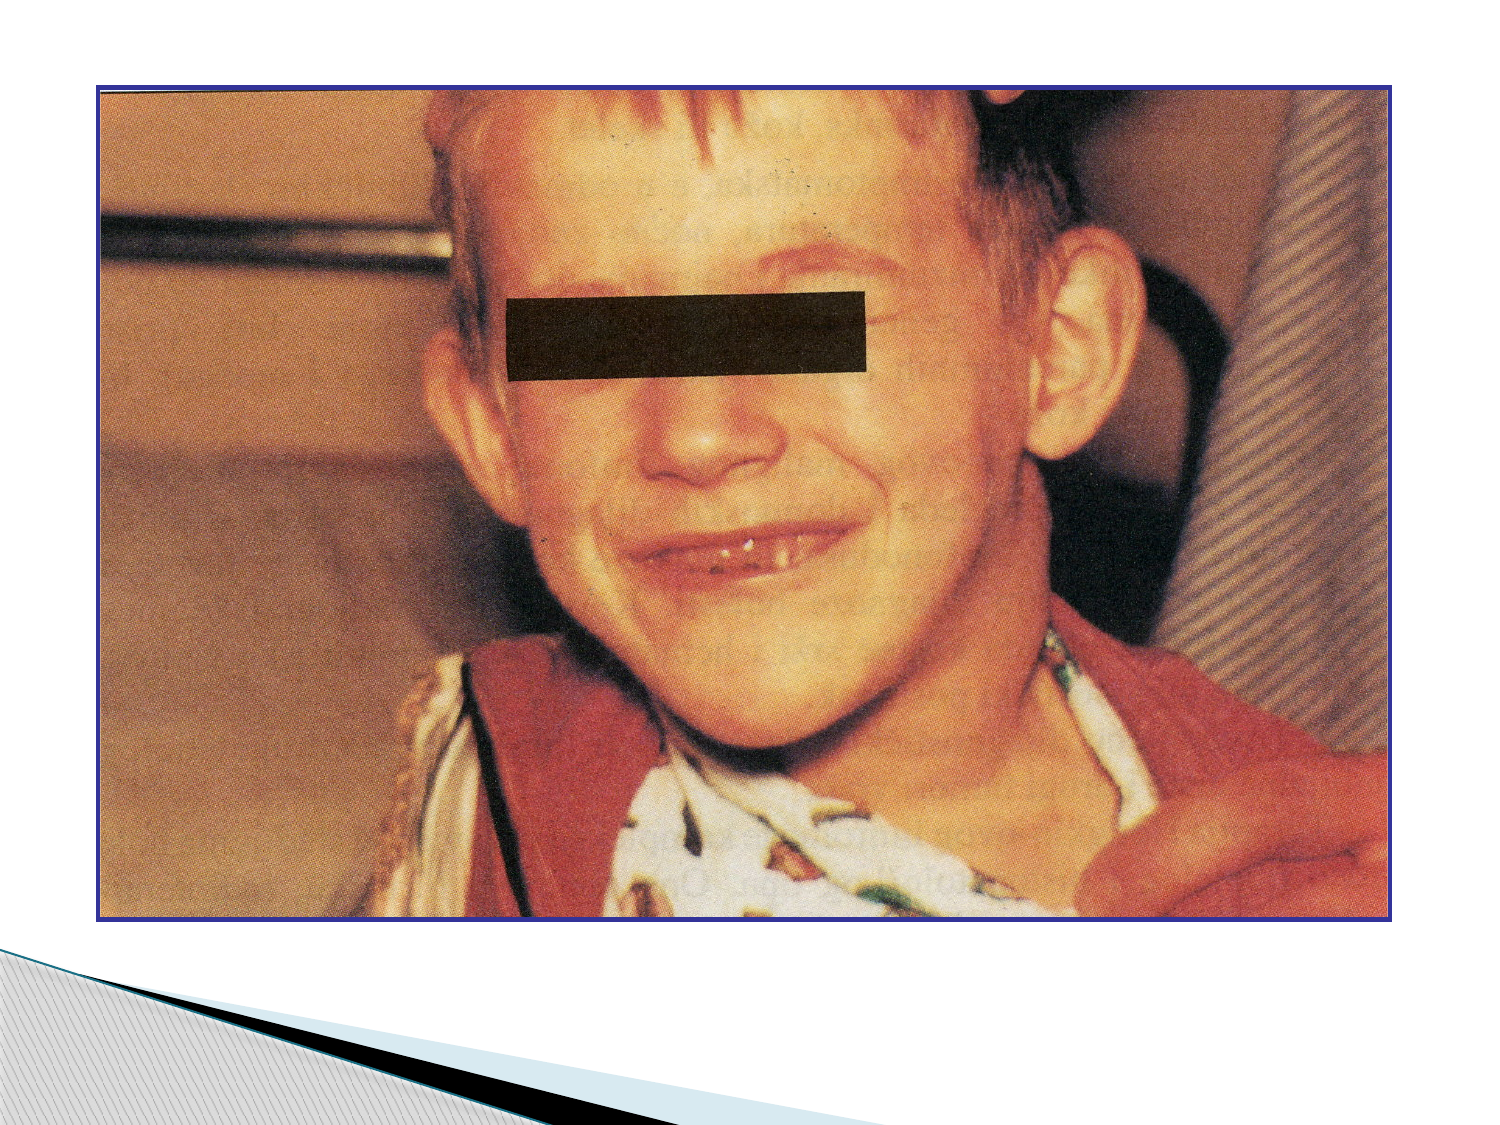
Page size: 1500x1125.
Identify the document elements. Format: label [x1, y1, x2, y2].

list [99, 89, 1388, 918]
